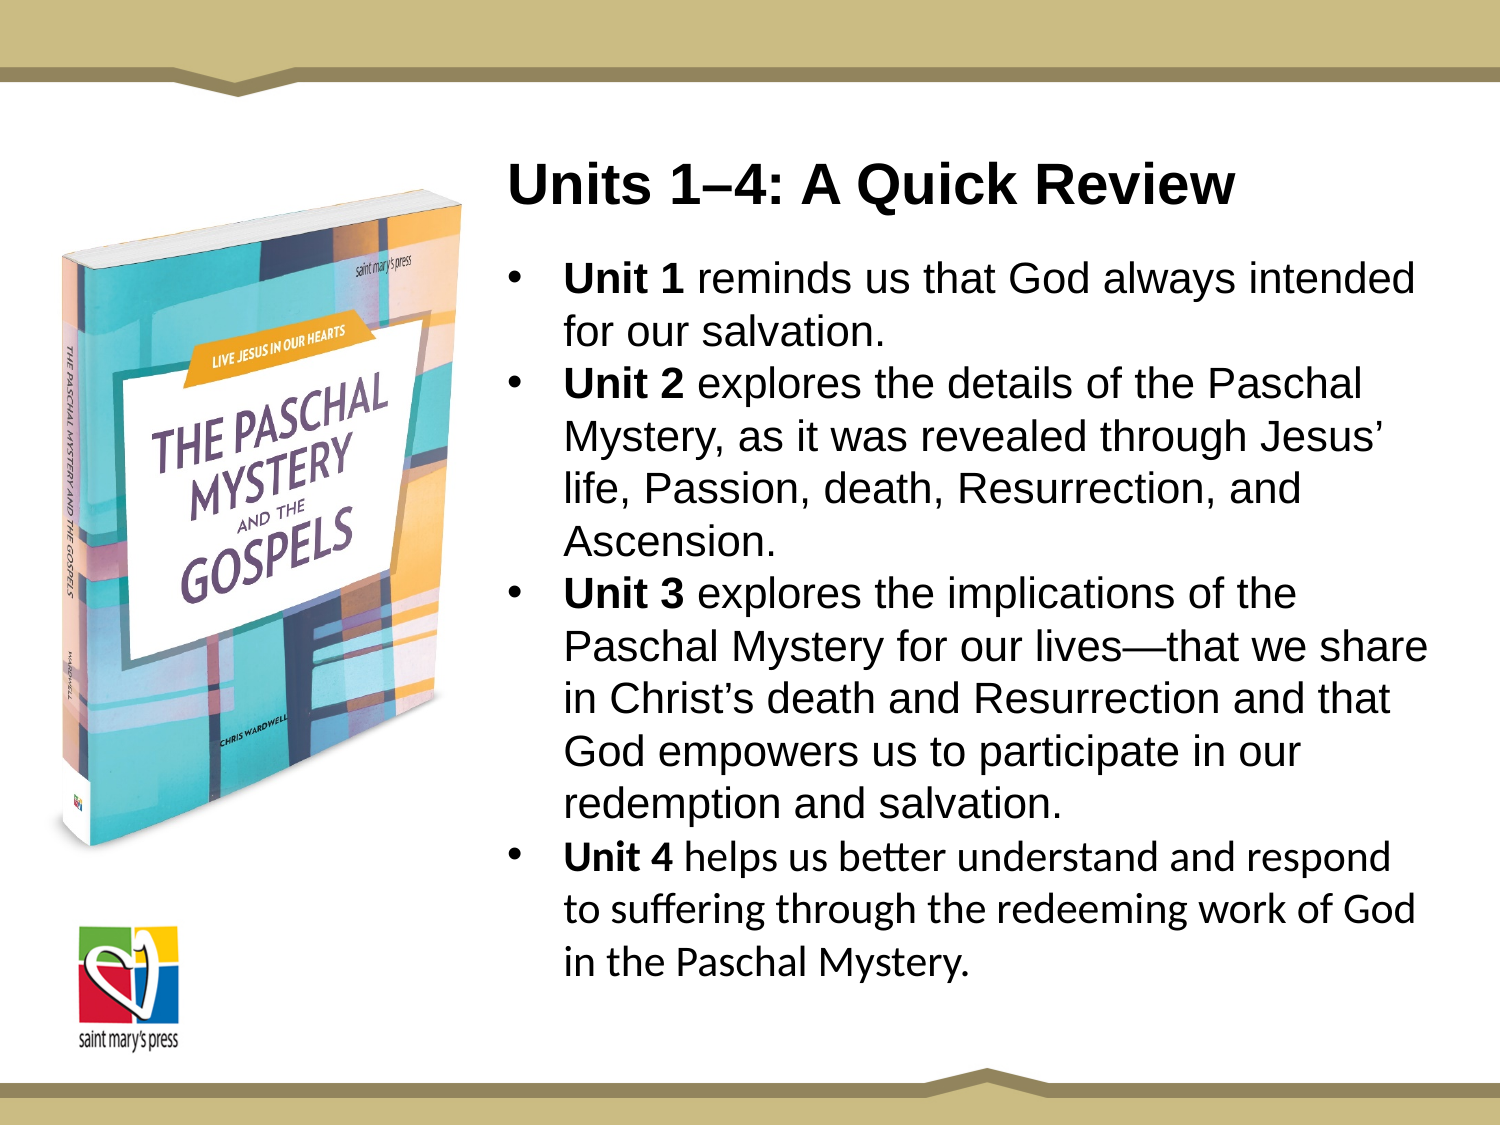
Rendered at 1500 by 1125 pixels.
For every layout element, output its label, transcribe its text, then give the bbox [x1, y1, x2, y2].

text_box Unit 1 reminds us that God always intended for our salvation. Unit 2 explores the details of the Paschal Mystery, as it was revealed through Jesus’ life, Passion, death, Resurrection, and Ascension. Unit 3 explores the implications of the Paschal Mystery for our lives—that we share in Christ’s death and Resurrection and that God empowers us to participate in our redemption and salvation. Unit 4 helps us better understand and respond to suffering through the redeeming work of God in the Paschal Mystery. [492, 242, 1461, 993]
title Units 1–4: A Quick Review [492, 137, 1476, 225]
picture [0, 0, 1500, 1125]
